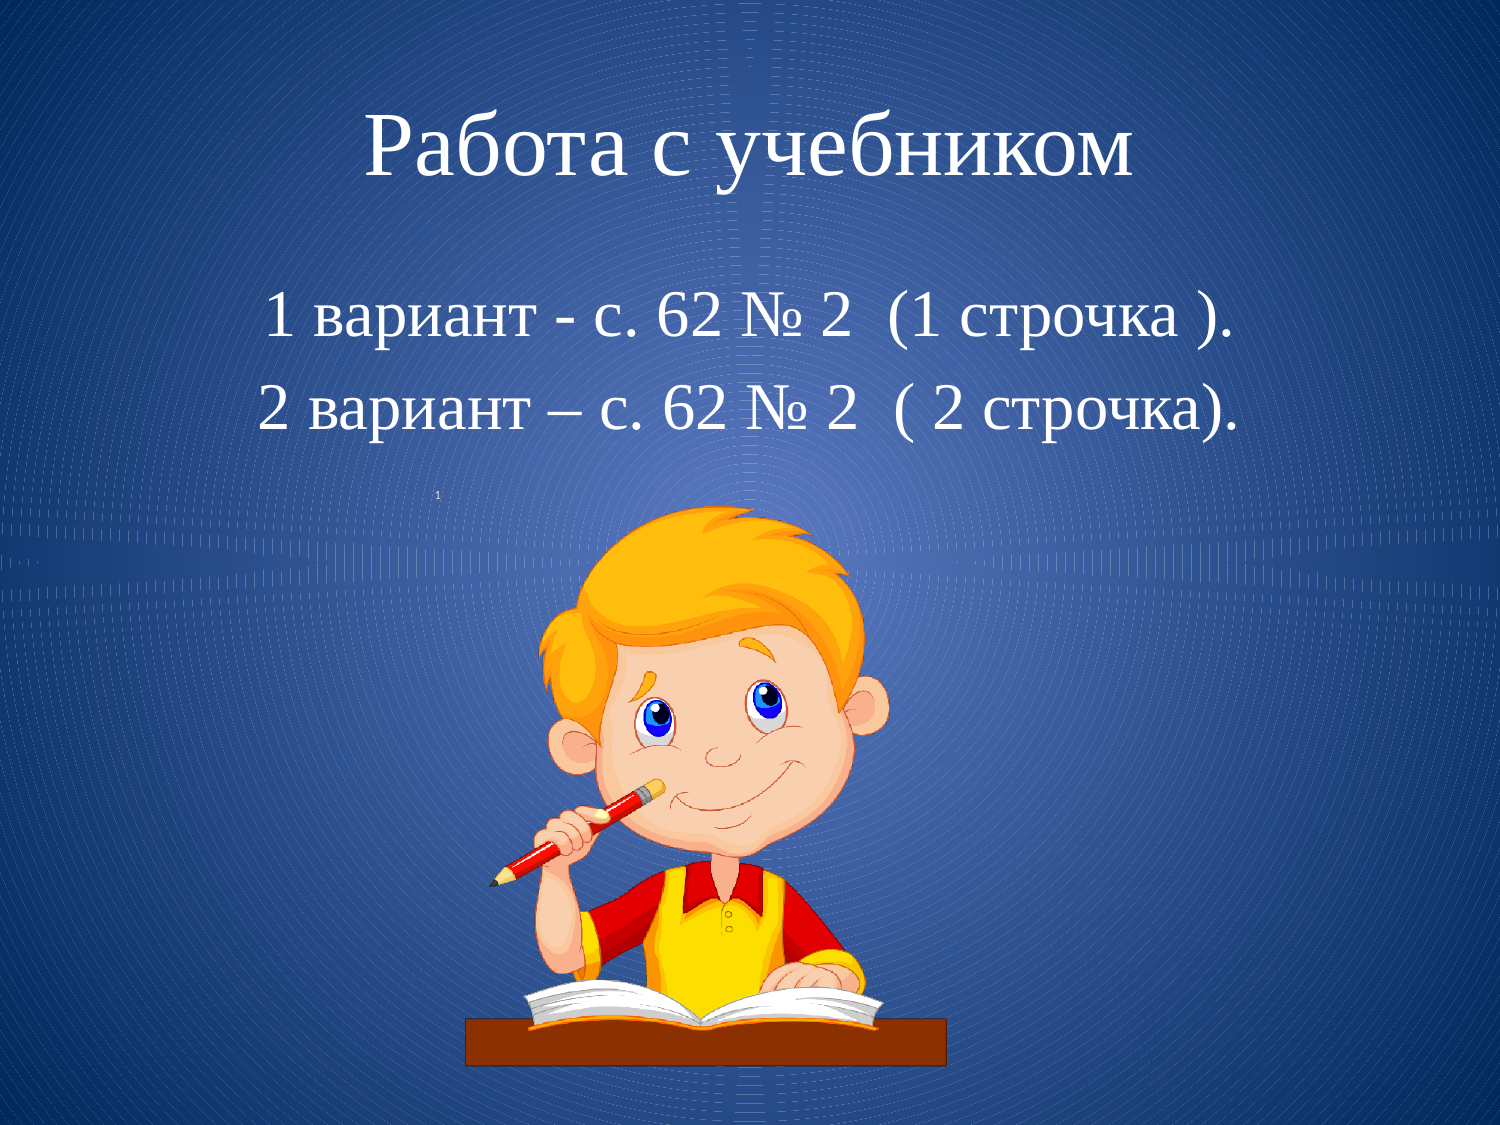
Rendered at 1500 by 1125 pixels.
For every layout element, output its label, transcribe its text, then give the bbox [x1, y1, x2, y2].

title Работа с учебником [75, 45, 1425, 233]
text_box 1 [419, 479, 987, 1079]
list 1 вариант - с. 62 № 2 (1 строчка ). 2 вариант – с. 62 № 2 ( 2 строчка). [75, 262, 1425, 1005]
